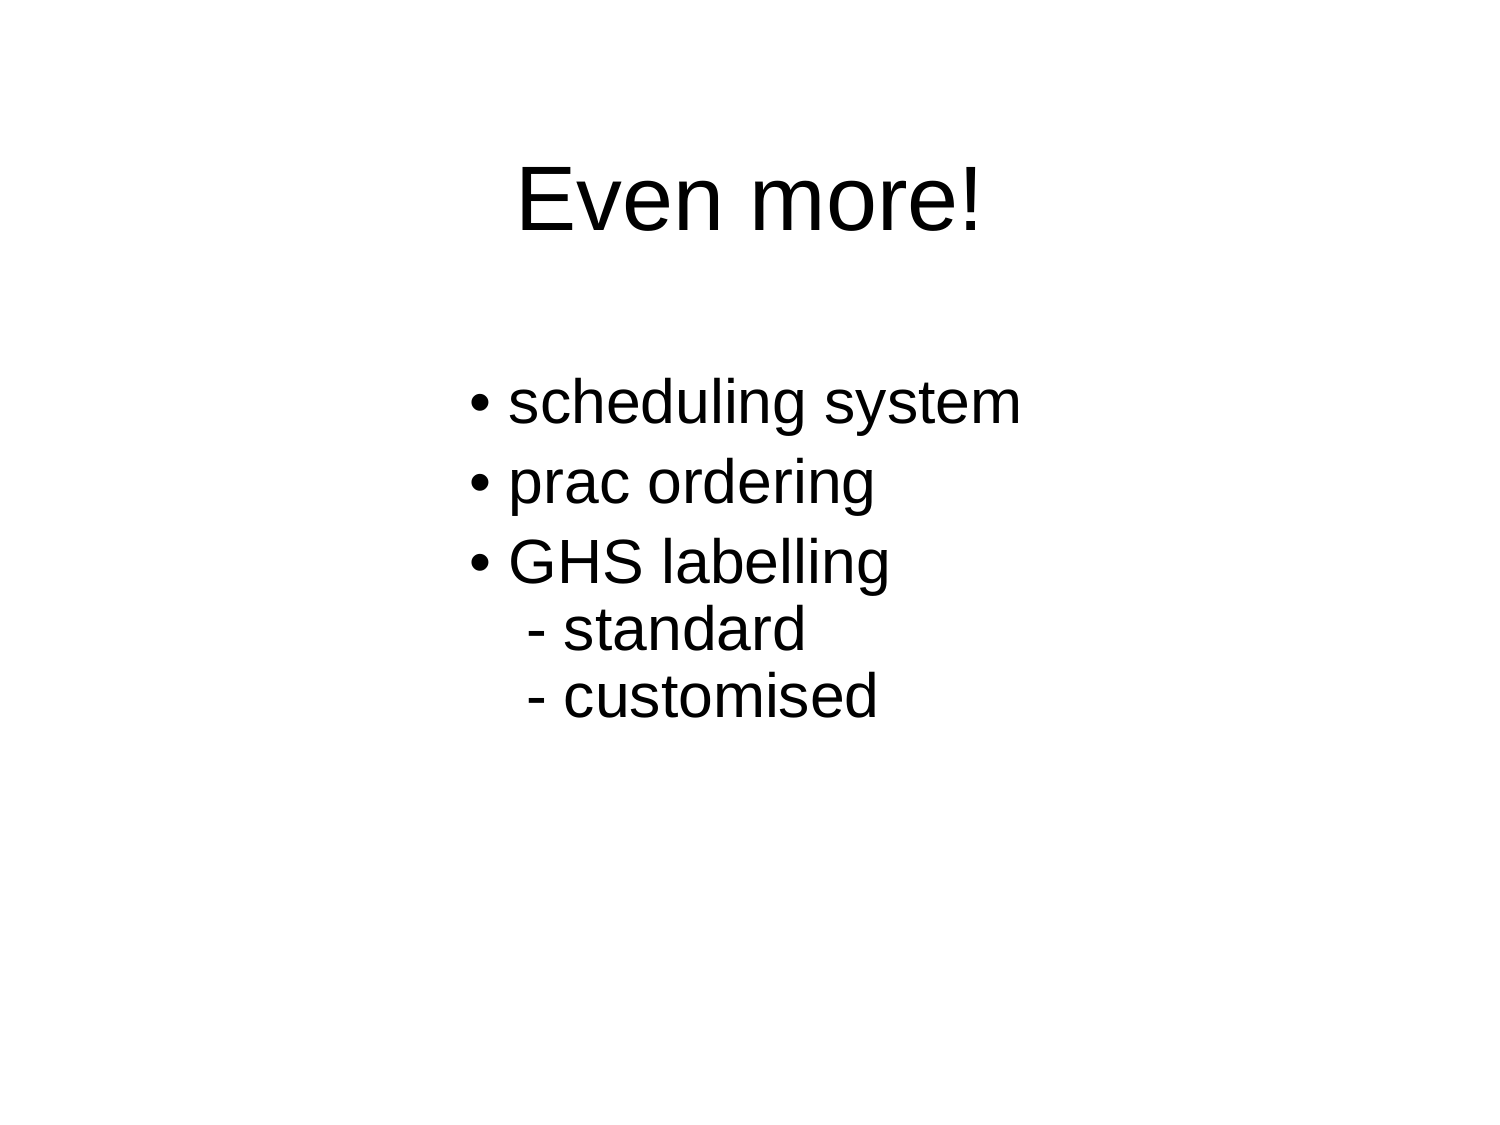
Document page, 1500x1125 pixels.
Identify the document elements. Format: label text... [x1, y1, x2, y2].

title Even more! [112, 99, 1388, 288]
list • scheduling system • prac ordering • GHS labelling - standard - customised [454, 361, 1128, 896]
